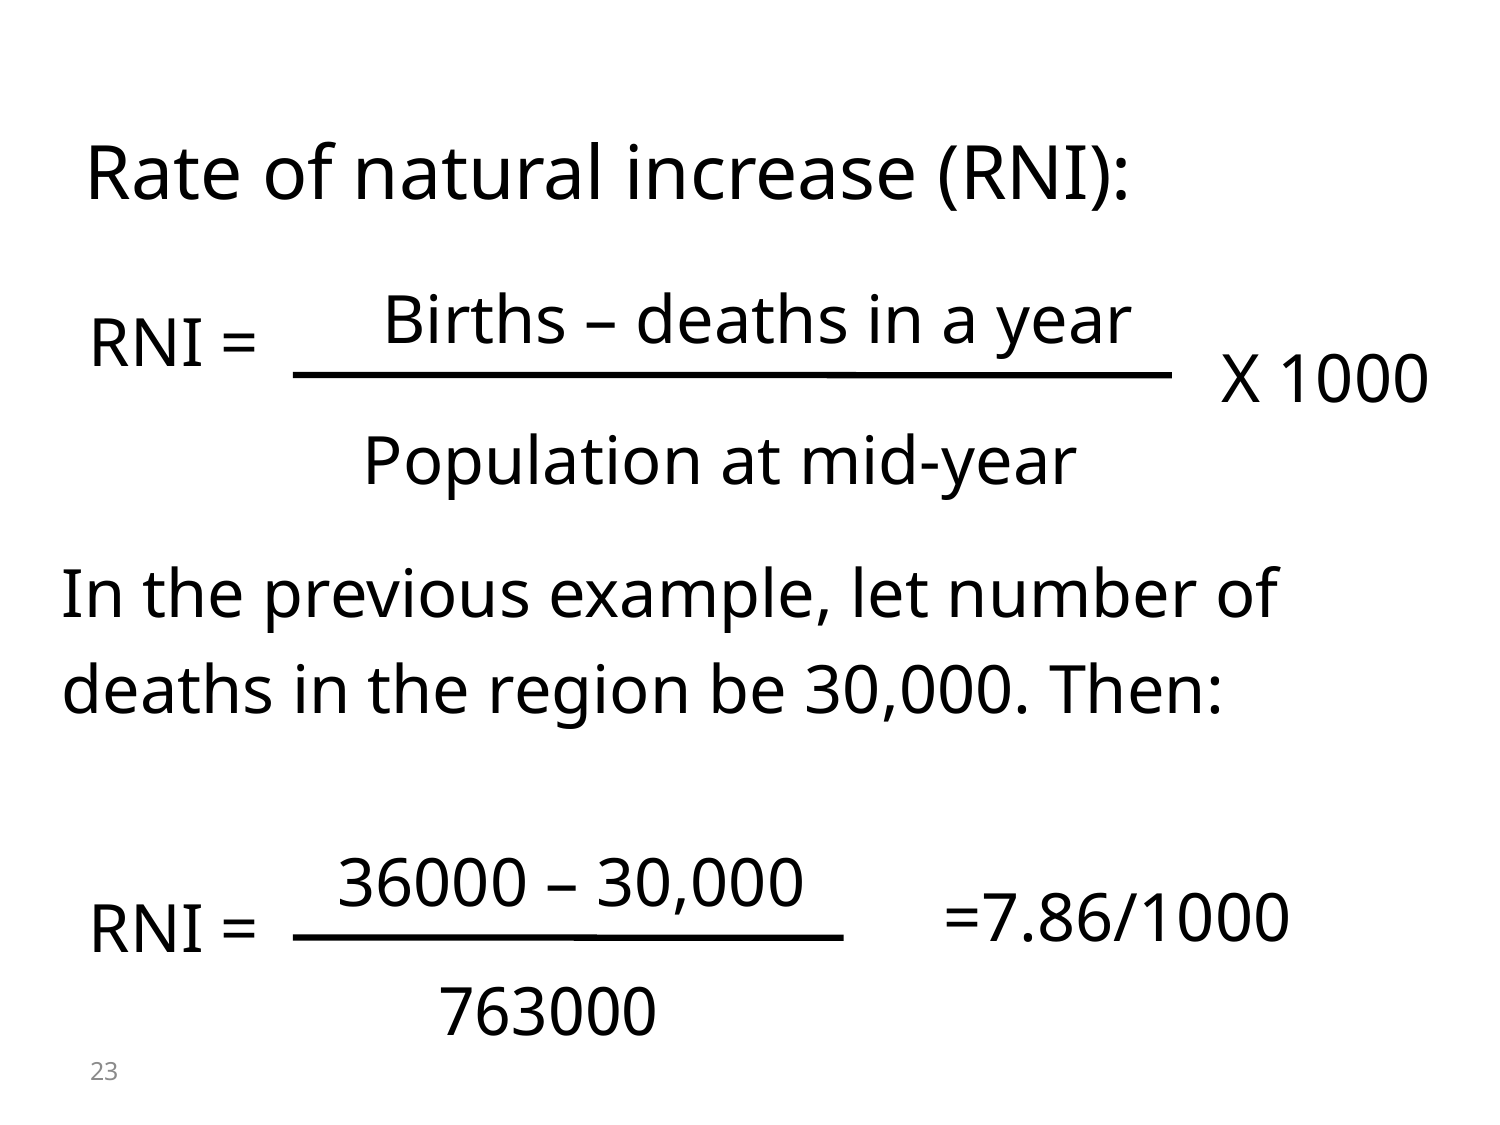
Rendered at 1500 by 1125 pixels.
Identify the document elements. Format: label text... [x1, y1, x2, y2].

text_box X 1000 [1206, 328, 1446, 423]
text_box 36000 – 30,000 [322, 831, 821, 927]
text_box In the previous example, let number of deaths in the region be 30,000. Then: [46, 527, 1454, 734]
text_box Rate of natural increase (RNI): [70, 117, 1430, 222]
text_box =7.86/1000 [928, 867, 1307, 962]
text_box RNI = [74, 292, 275, 388]
slide_number 23 [75, 1042, 425, 1103]
text_box 763000 [423, 960, 674, 1056]
text_box Births – deaths in a year [367, 269, 1149, 365]
text_box RNI = [74, 878, 275, 974]
text_box Population at mid-year [347, 410, 1094, 505]
